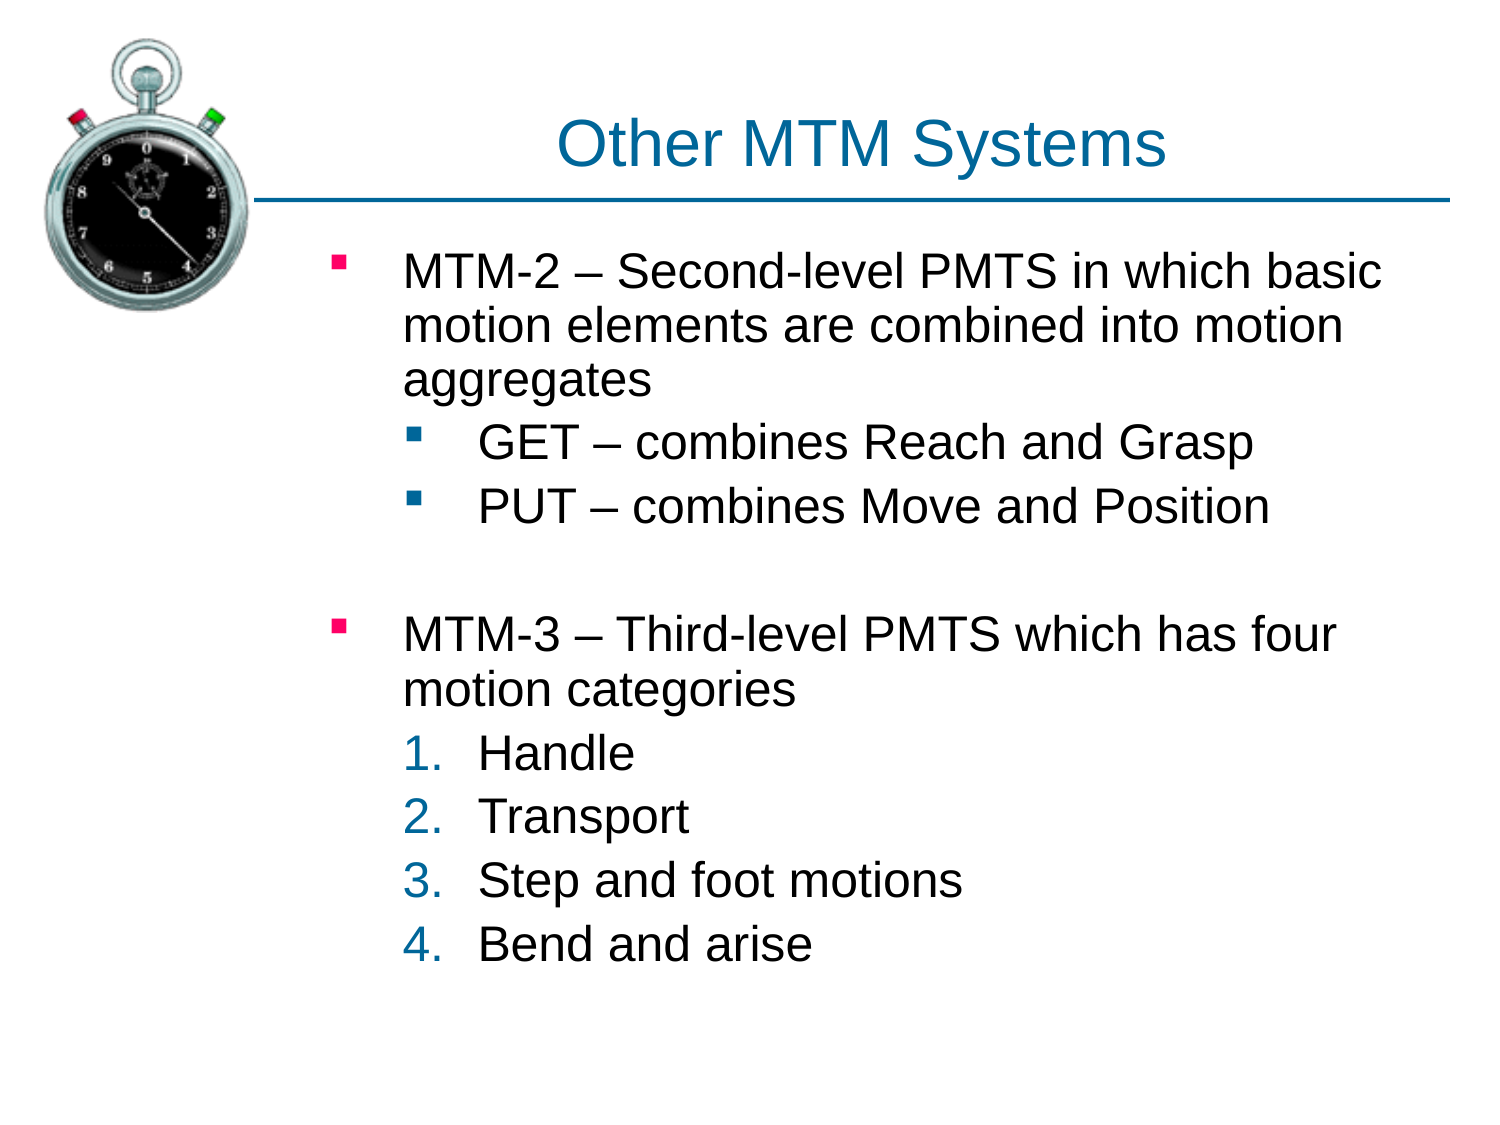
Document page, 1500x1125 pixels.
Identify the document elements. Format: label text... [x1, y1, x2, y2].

list MTM-2 – Second-level PMTS in which basic motion elements are combined into motion aggregates GET – combines Reach and Grasp PUT – combines Move and Position MTM-3 – Third-level PMTS which has four motion categories Handle Transport Step and foot motions Bend and arise [312, 237, 1450, 1075]
picture [37, 37, 254, 313]
title Other MTM Systems [275, 37, 1450, 188]
